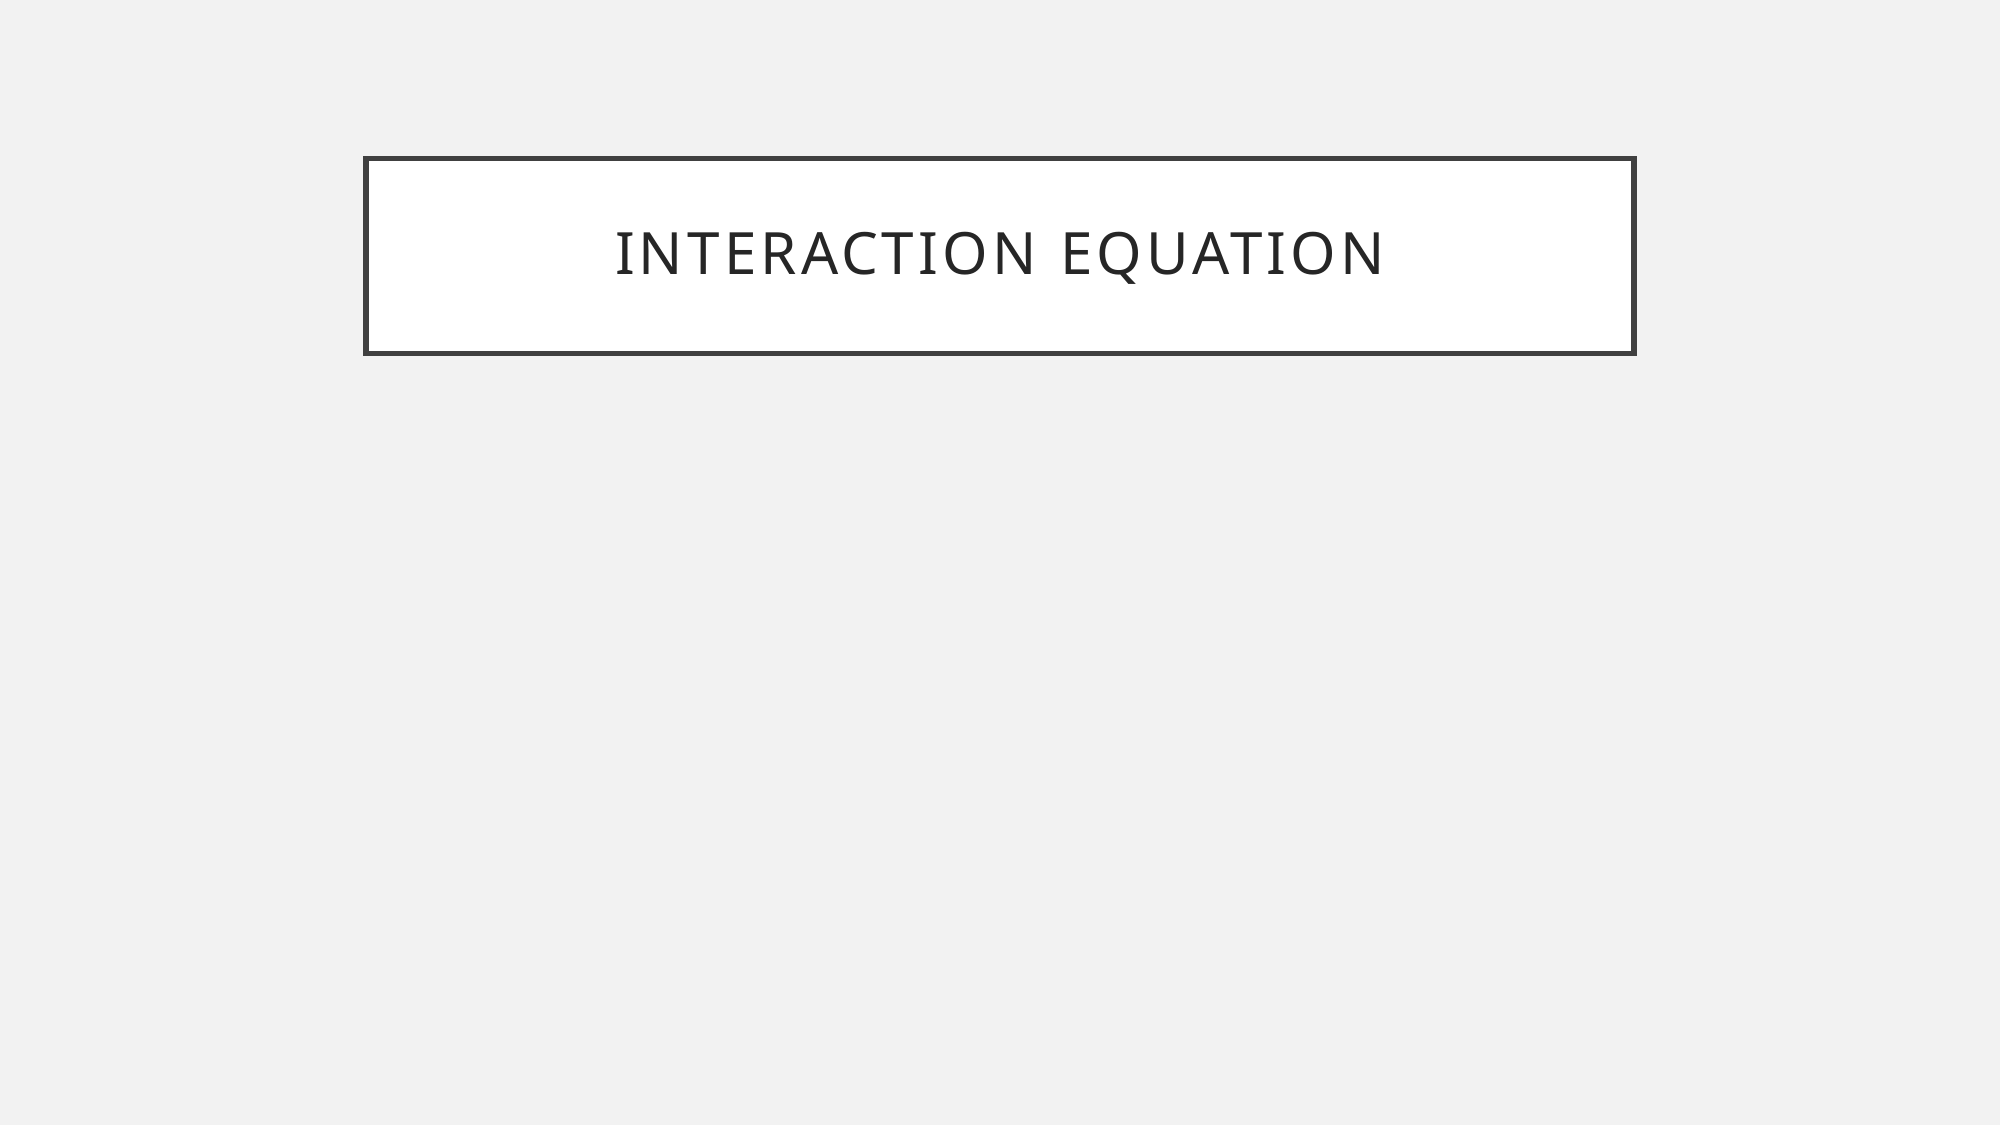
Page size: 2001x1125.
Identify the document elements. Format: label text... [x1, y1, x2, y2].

title Interaction equation [363, 156, 1637, 356]
